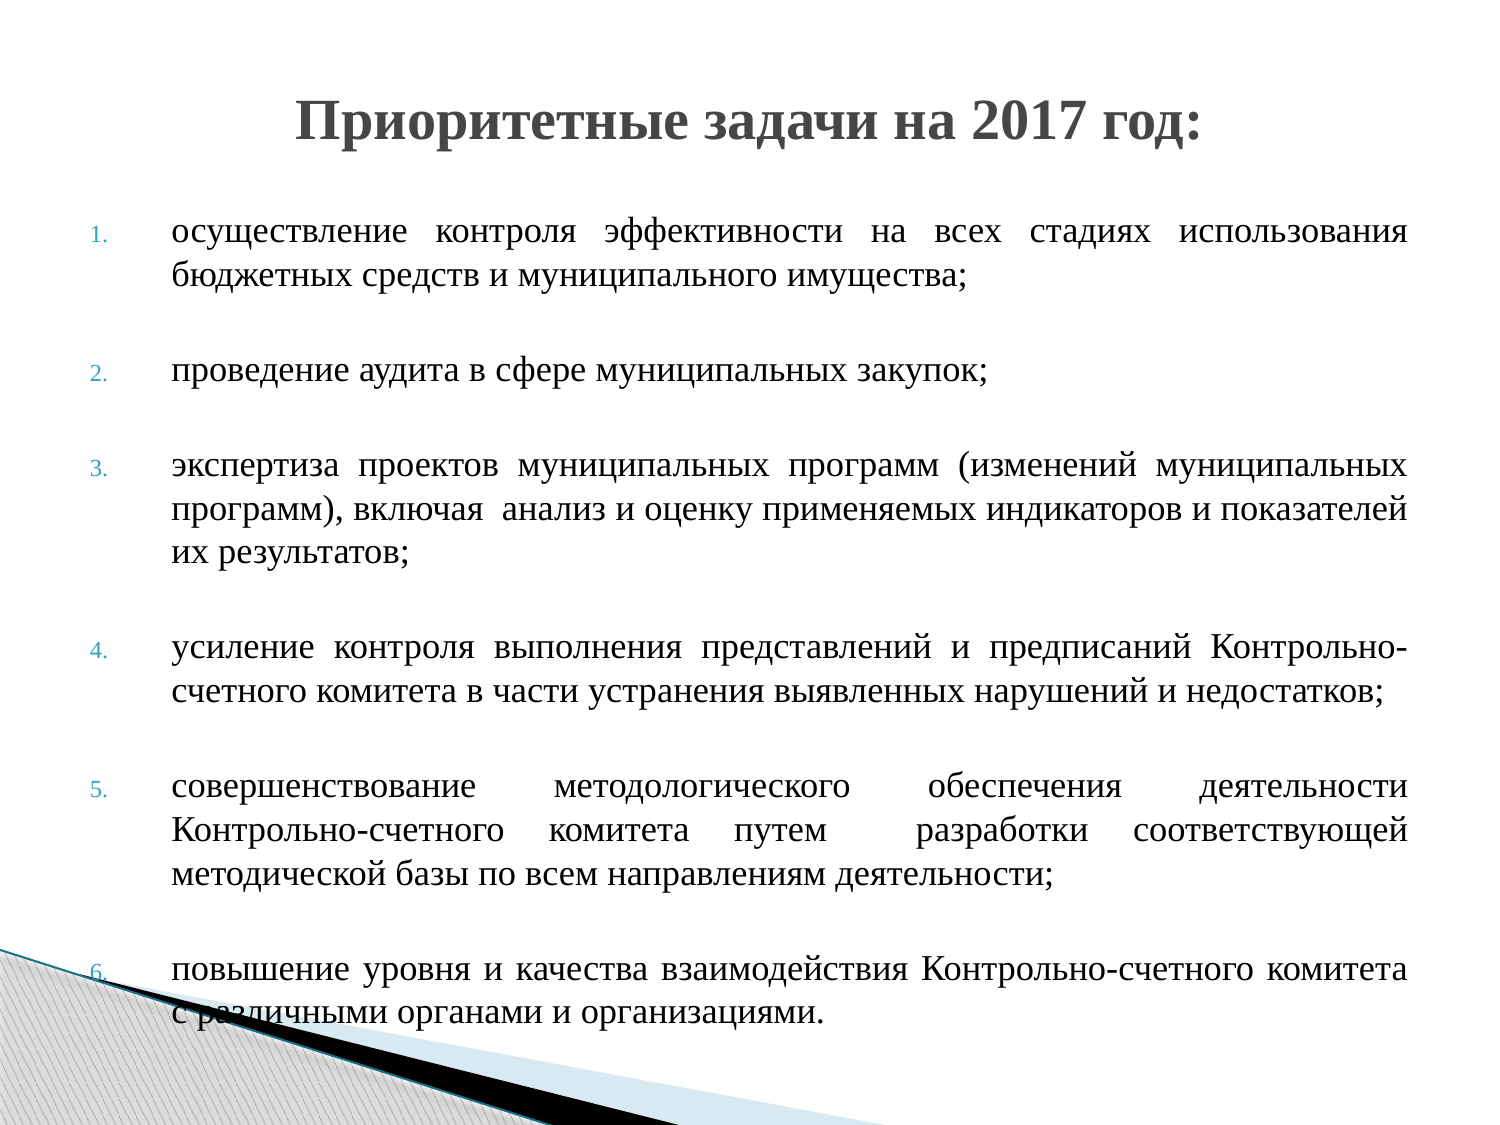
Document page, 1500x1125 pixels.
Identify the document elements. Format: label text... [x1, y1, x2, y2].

title Приоритетные задачи на 2017 год: [75, 45, 1425, 188]
list осуществление контроля эффективности на всех стадиях использования бюджетных средств и муниципального имущества; проведение аудита в сфере муниципальных закупок; экспертиза проектов муниципальных программ (изменений муниципальных программ), включая анализ и оценку применяемых индикаторов и показателей их результатов; усиление контроля выполнения представлений и предписаний Контрольно-счетного комитета в части устранения выявленных нарушений и недостатков; совершенствование методологического обеспечения деятельности Контрольно-счетного комитета путем разработки соответствующей методической базы по всем направлениям деятельности; повышение уровня и качества взаимодействия Контрольно-счетного комитета с различными органами и организациями. [75, 199, 1425, 1043]
